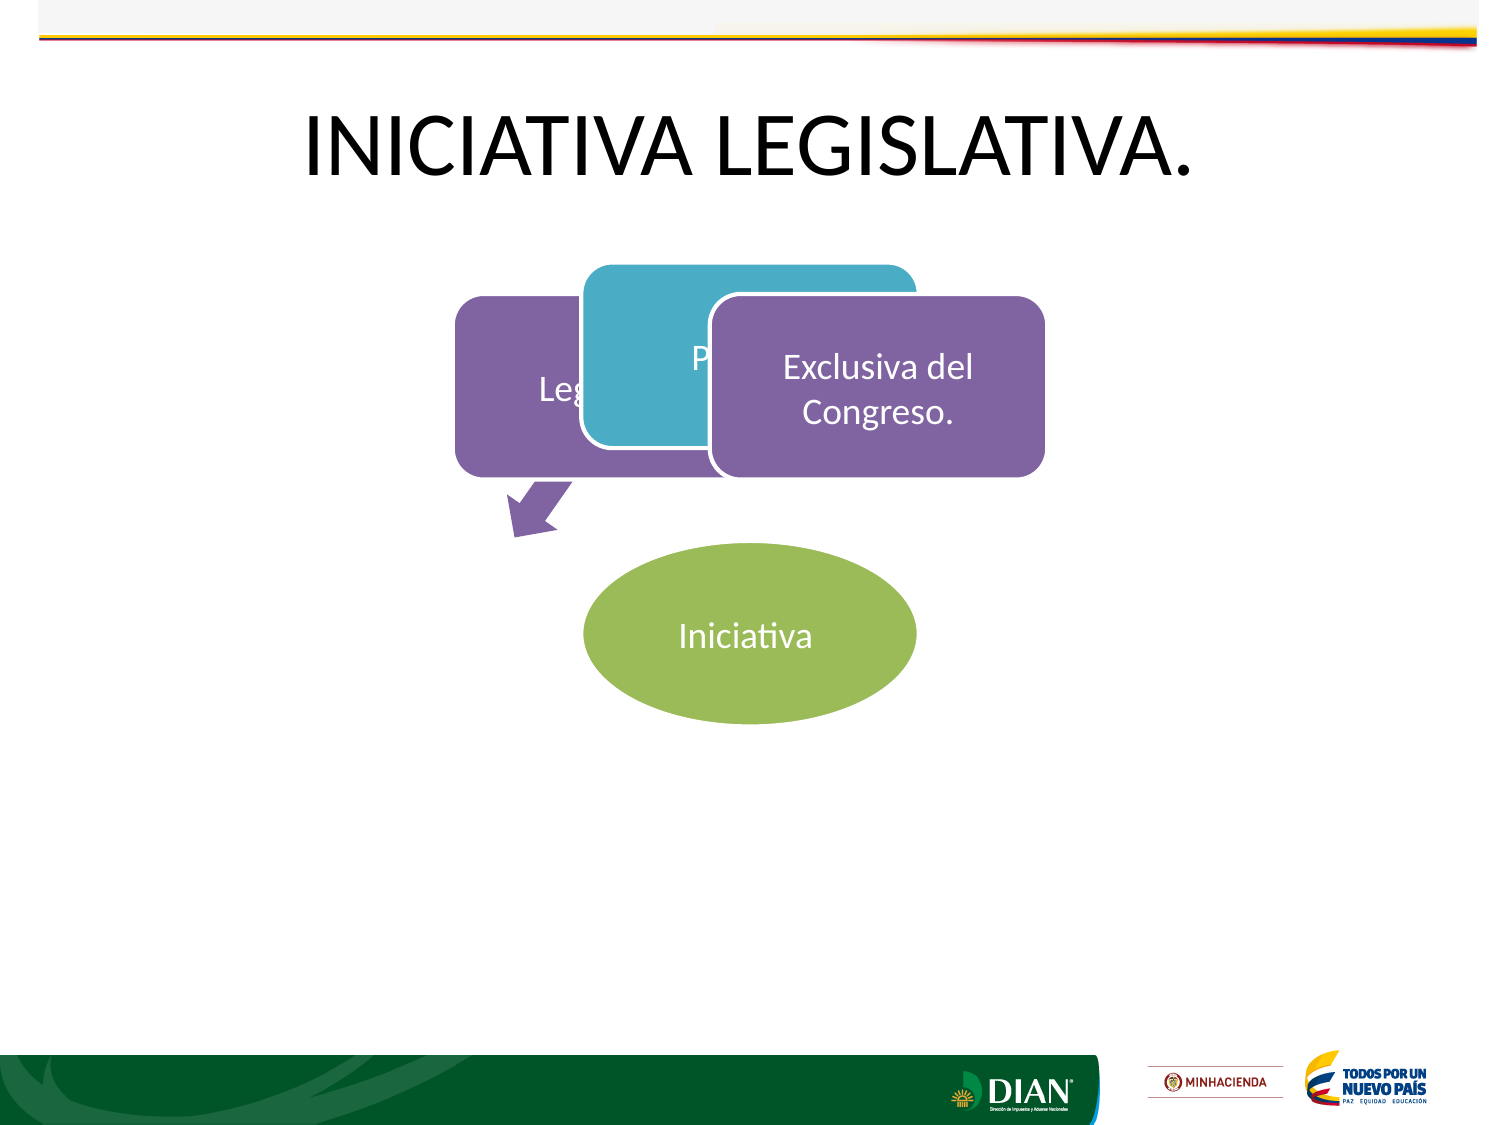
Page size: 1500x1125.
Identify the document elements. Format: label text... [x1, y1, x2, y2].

title INICIATIVA LEGISLATIVA. [75, 45, 1425, 233]
picture [0, 0, 1500, 1125]
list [74, 262, 1426, 1006]
